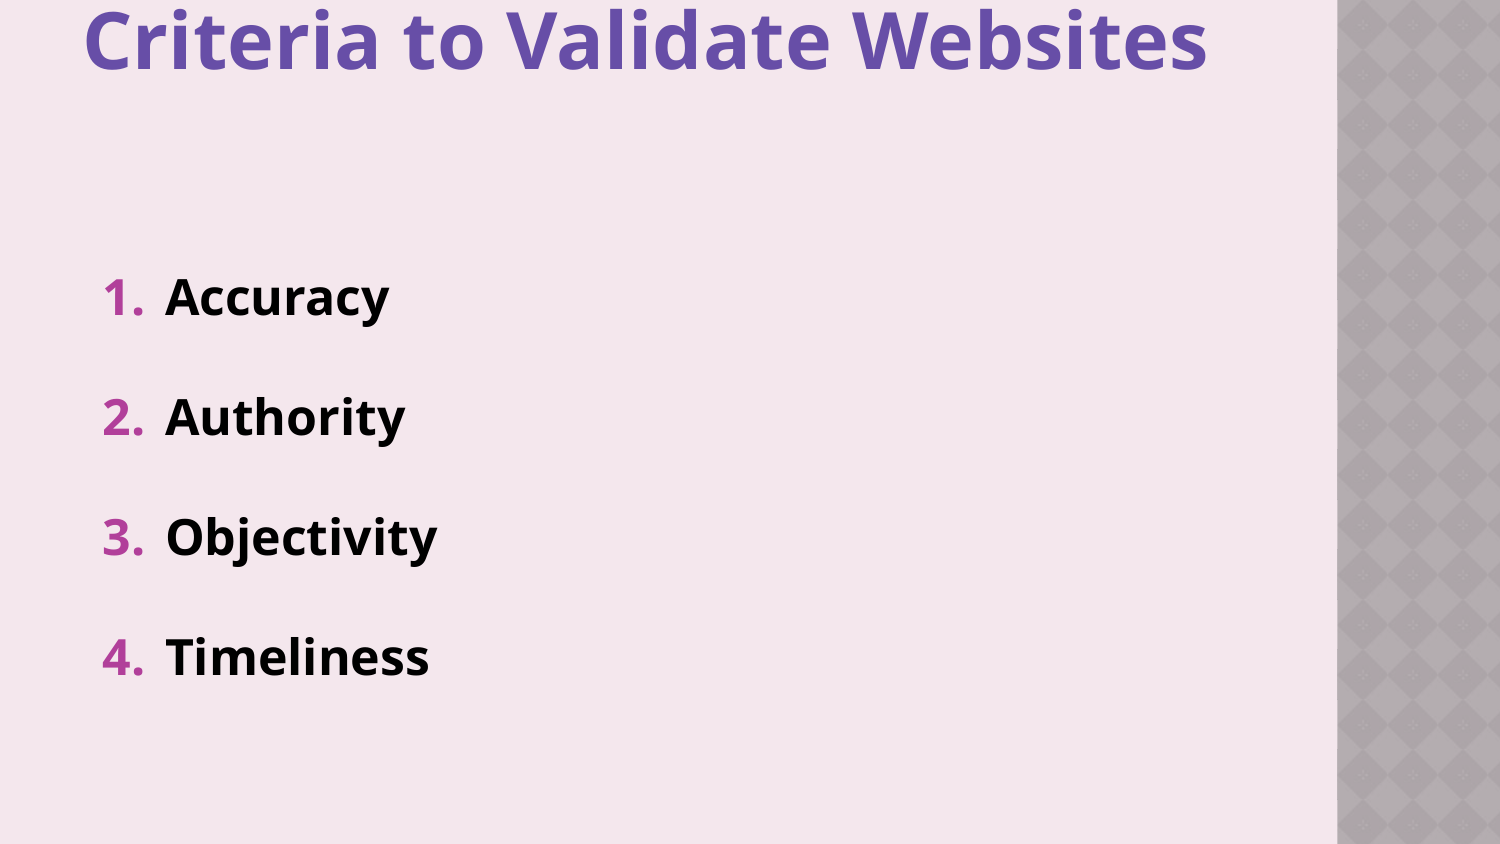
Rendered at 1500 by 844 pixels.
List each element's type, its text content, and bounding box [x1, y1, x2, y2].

list Accuracy Authority Objectivity Timeliness [75, 198, 1263, 795]
title Criteria to Validate Websites [75, 39, 1263, 181]
